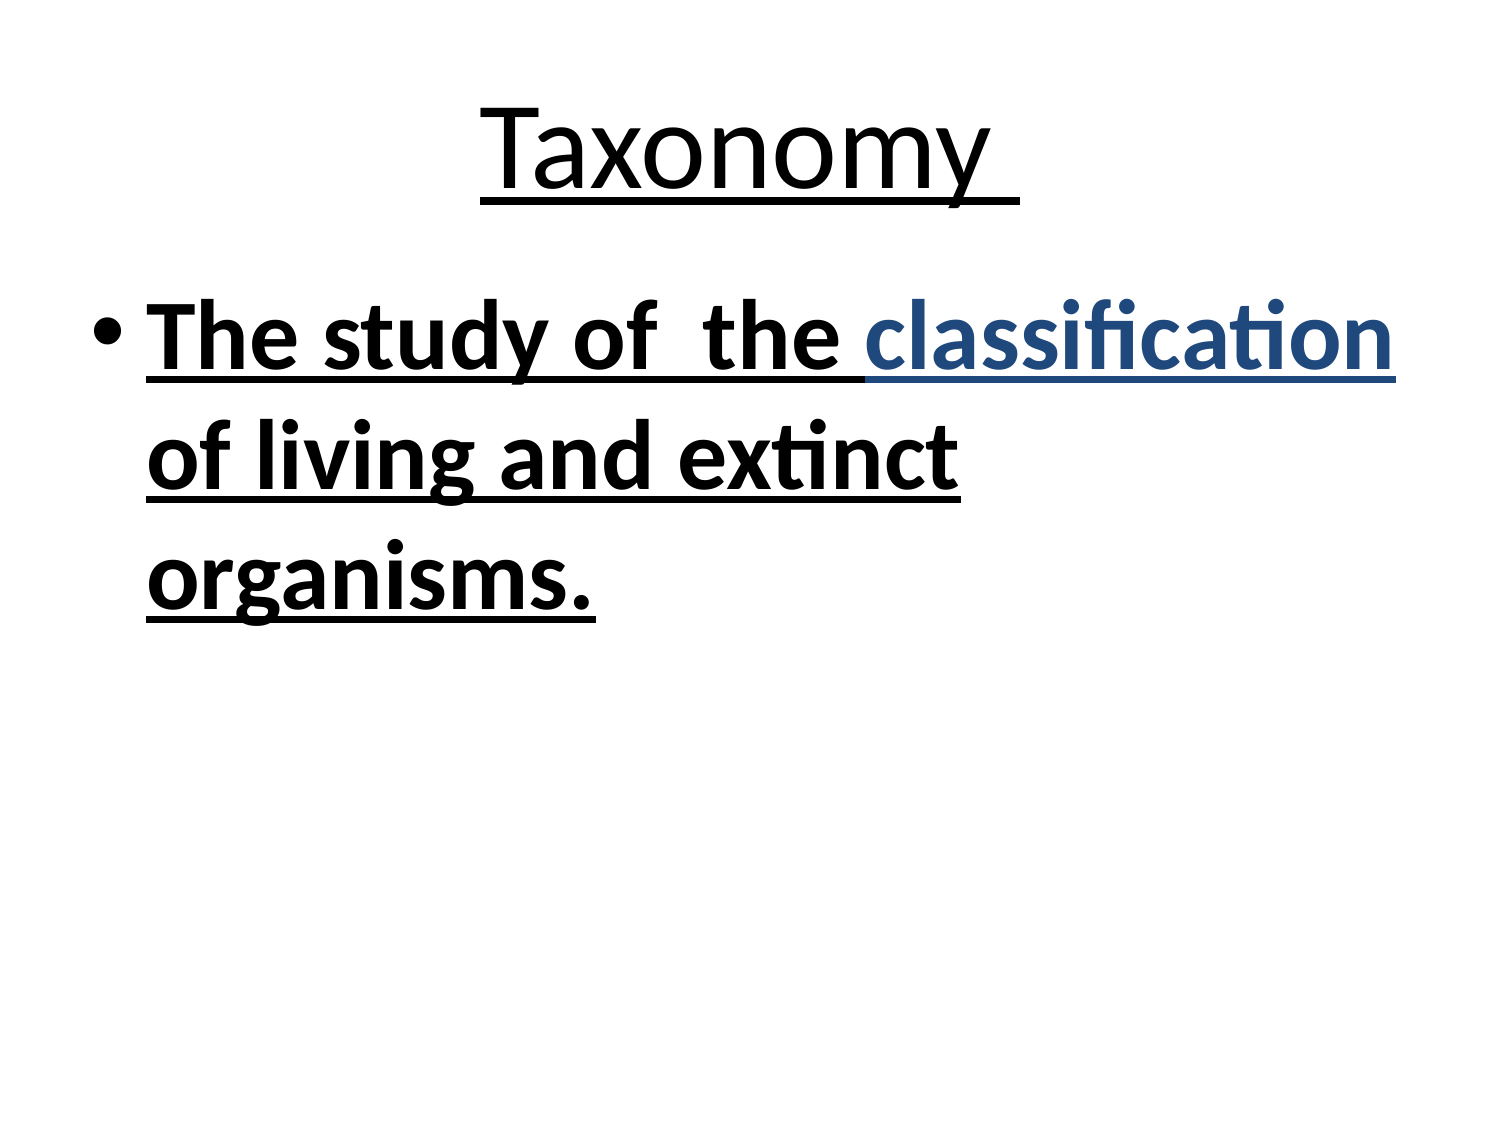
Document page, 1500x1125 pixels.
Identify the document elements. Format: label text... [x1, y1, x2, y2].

title Taxonomy [75, 45, 1425, 233]
list The study of the classification of living and extinct organisms. [75, 262, 1425, 1005]
